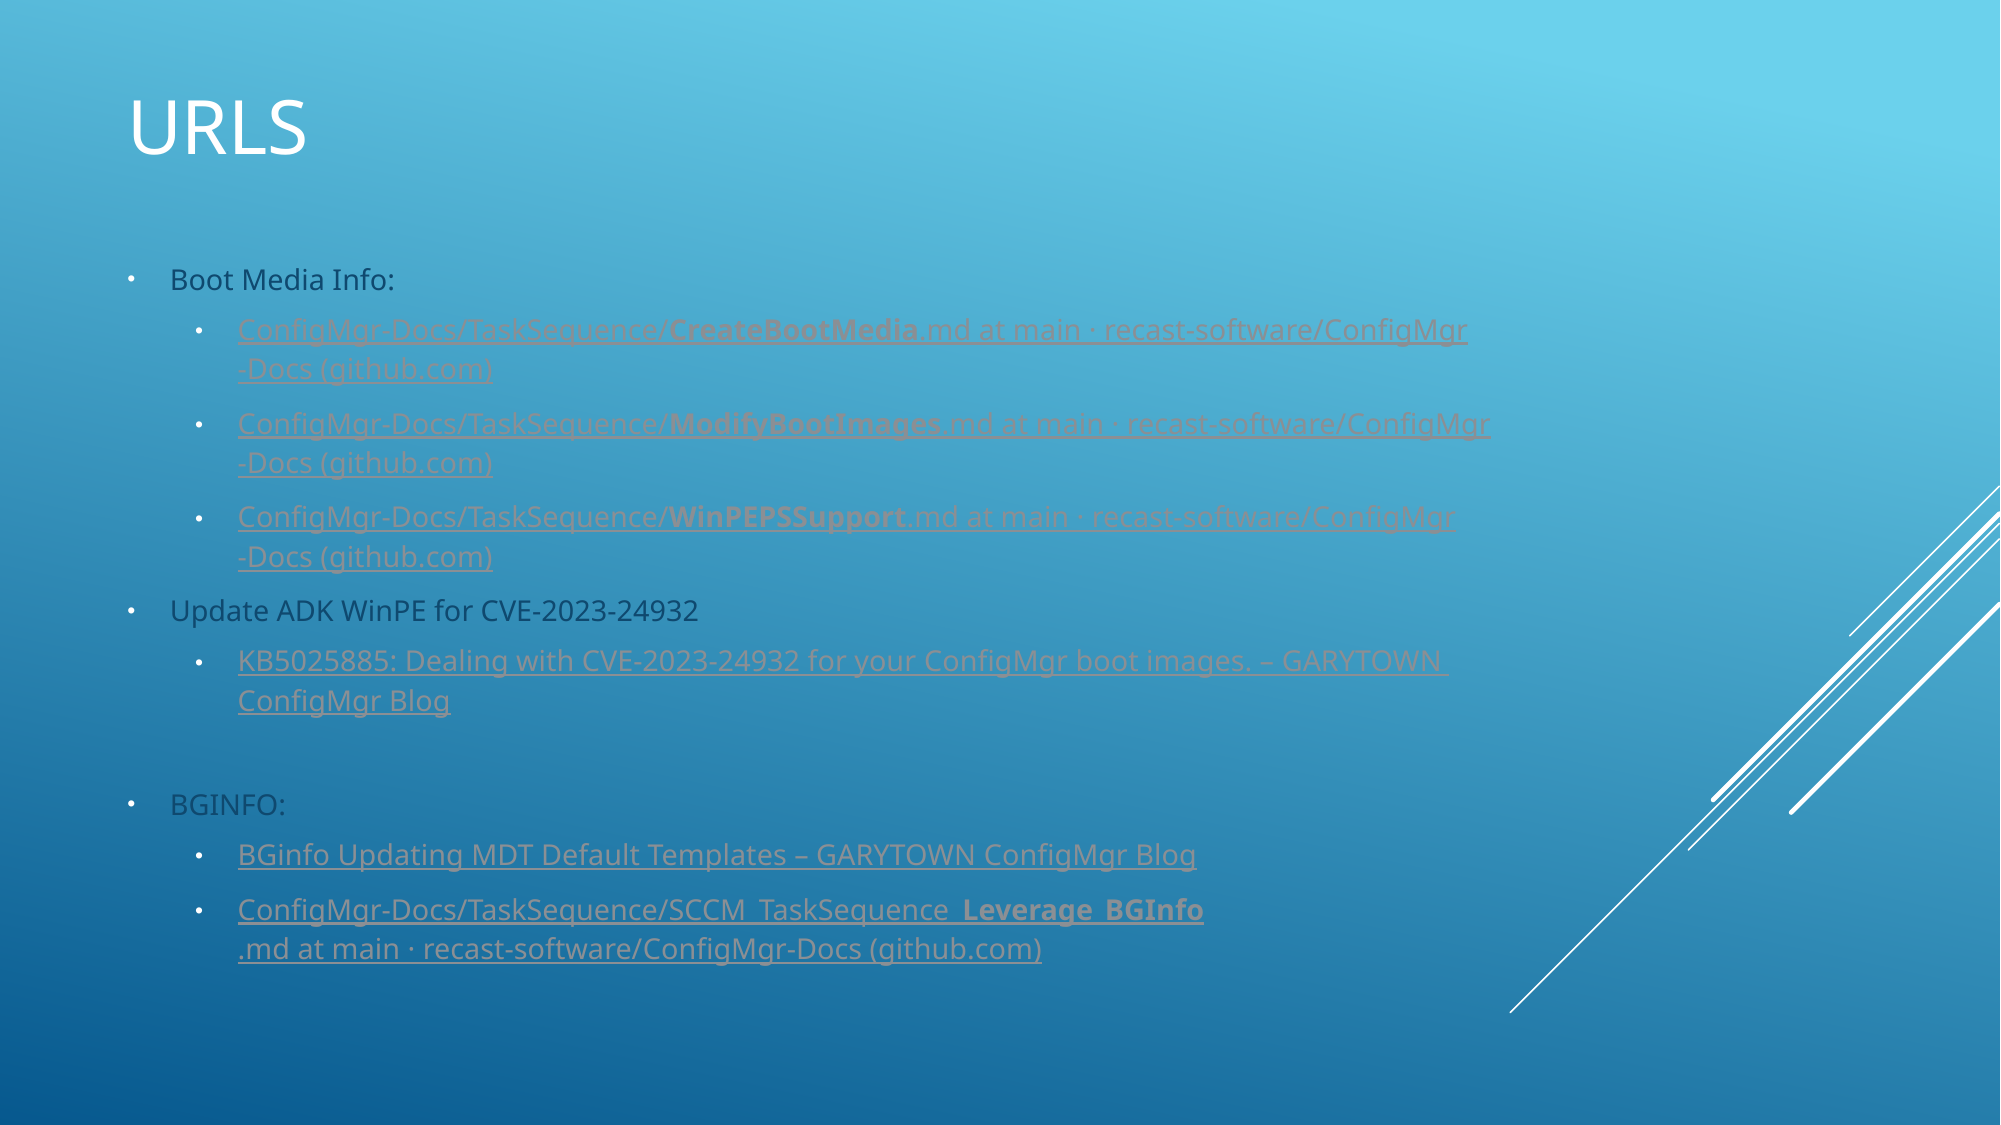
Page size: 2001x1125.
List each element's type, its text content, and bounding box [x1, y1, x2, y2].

title URLs [112, 58, 1513, 178]
list Boot Media Info: ConfigMgr-Docs/TaskSequence/CreateBootMedia.md at main · recast-software/ConfigMgr-Docs (github.com) ConfigMgr-Docs/TaskSequence/ModifyBootImages.md at main · recast-software/ConfigMgr-Docs (github.com) ConfigMgr-Docs/TaskSequence/WinPEPSSupport.md at main · recast-software/ConfigMgr-Docs (github.com) Update ADK WinPE for CVE-2023-24932 KB5025885: Dealing with CVE-2023-24932 for your ConfigMgr boot images. – GARYTOWN ConfigMgr Blog BGINFO: BGinfo Updating MDT Default Templates – GARYTOWN ConfigMgr Blog ConfigMgr-Docs/TaskSequence/SCCM_TaskSequence_Leverage_BGInfo.md at main · recast-software/ConfigMgr-Docs (github.com) [112, 253, 1513, 984]
